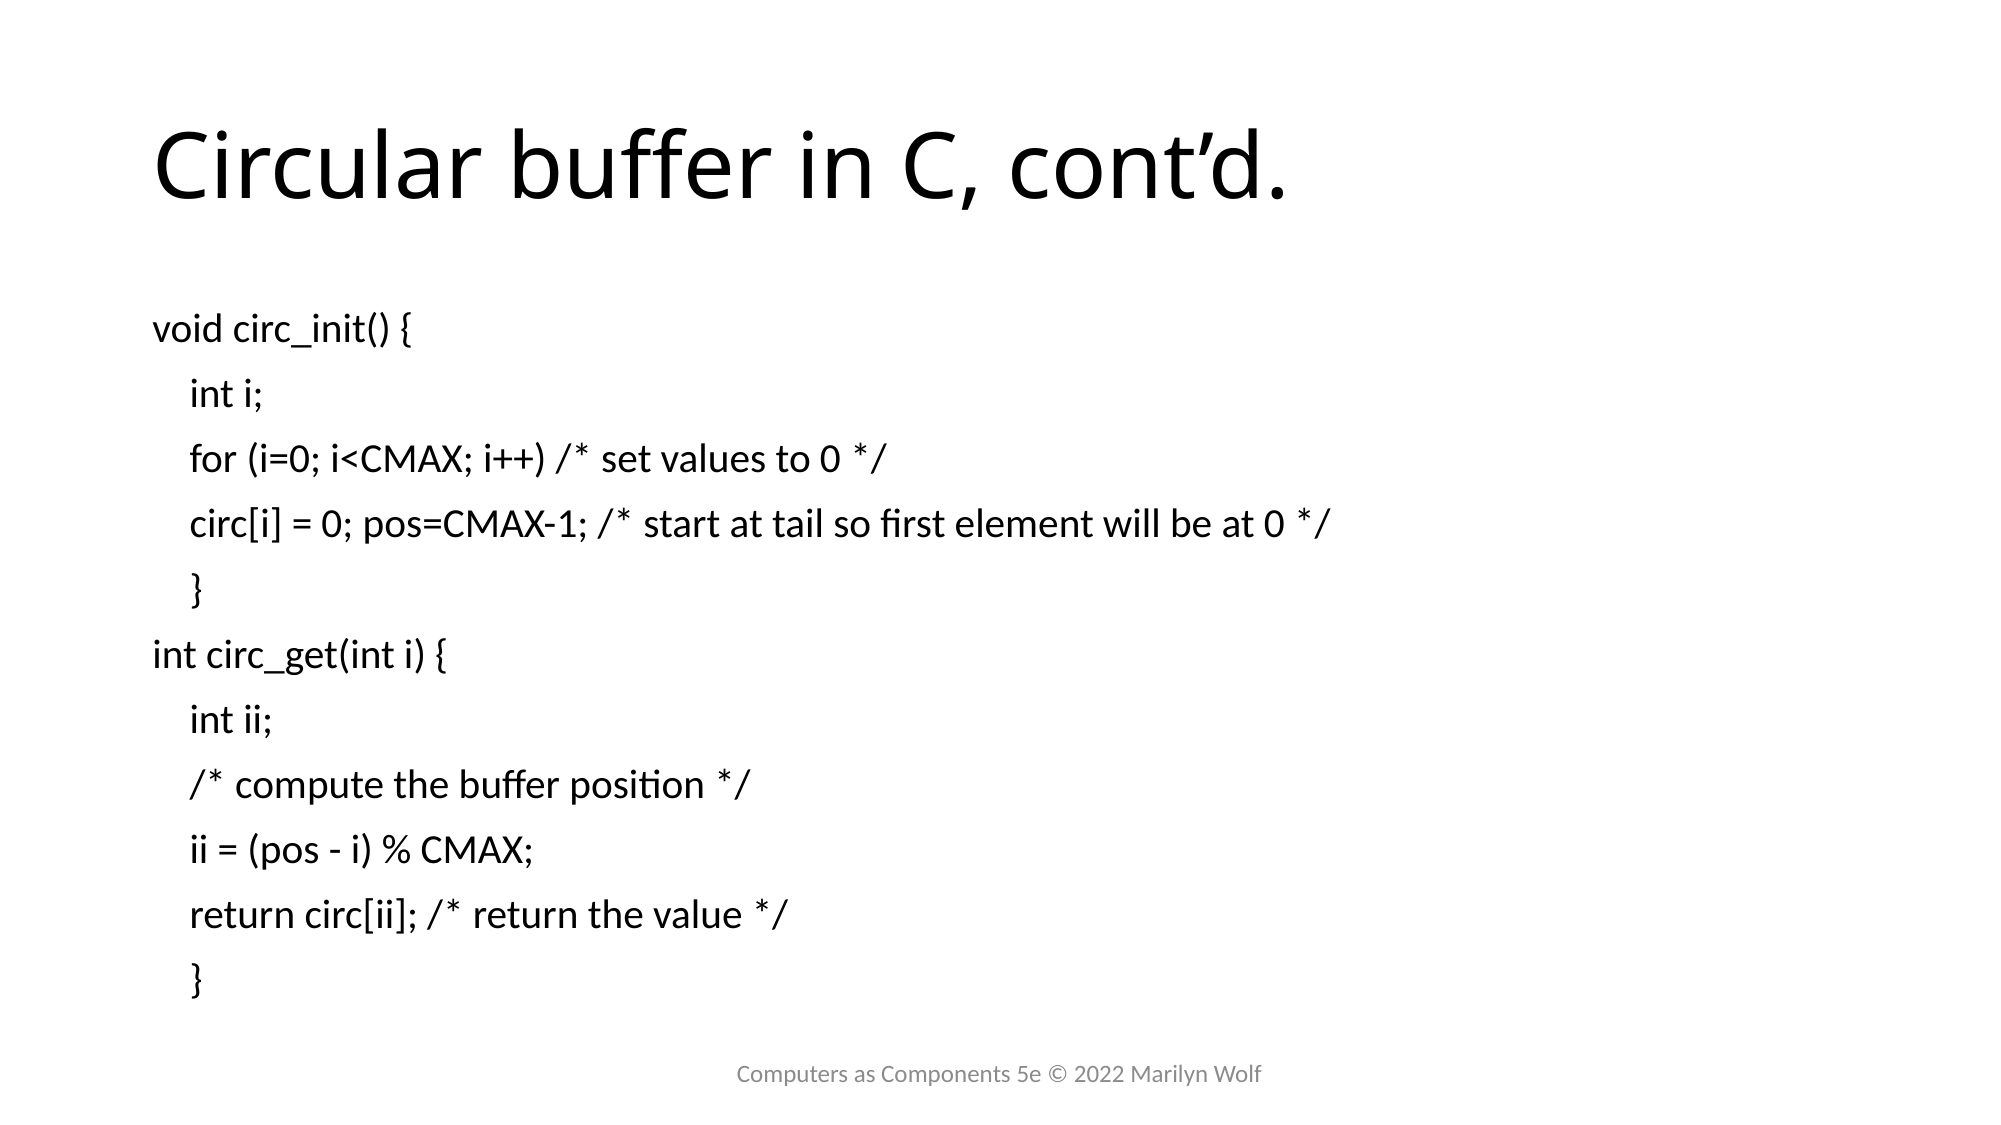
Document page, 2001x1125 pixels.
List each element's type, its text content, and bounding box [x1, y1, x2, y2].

title Circular buffer in C, cont’d. [137, 59, 1863, 278]
footer Computers as Components 5e © 2022 Marilyn Wolf [662, 1042, 1338, 1103]
list void circ_init() { int i; for (i=0; i<CMAX; i++) /* set values to 0 */ circ[i] = 0; pos=CMAX-1; /* start at tail so first element will be at 0 */ } int circ_get(int i) { int ii; /* compute the buffer position */ ii = (pos - i) % CMAX; return circ[ii]; /* return the value */ } [137, 299, 1863, 1014]
